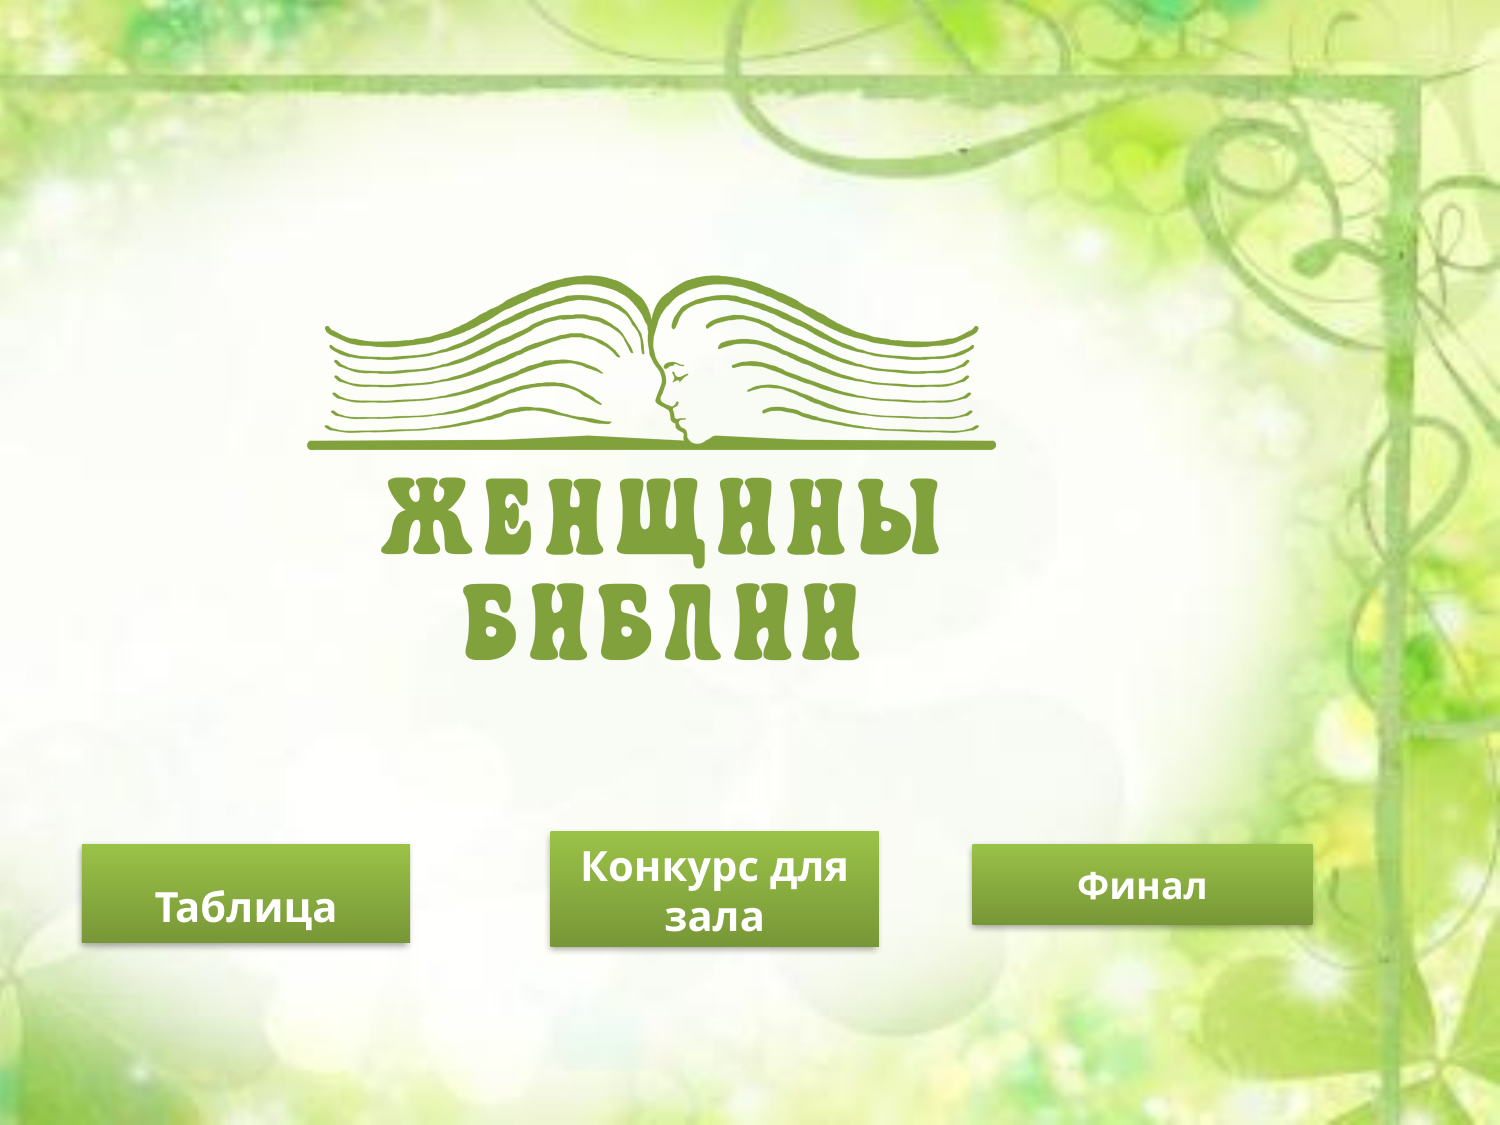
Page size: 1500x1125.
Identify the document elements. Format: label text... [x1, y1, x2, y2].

picture [0, 0, 1500, 1125]
text_box Финал [972, 844, 1313, 925]
text_box Таблица [81, 844, 411, 943]
text_box Конкурс для зала [550, 831, 879, 947]
